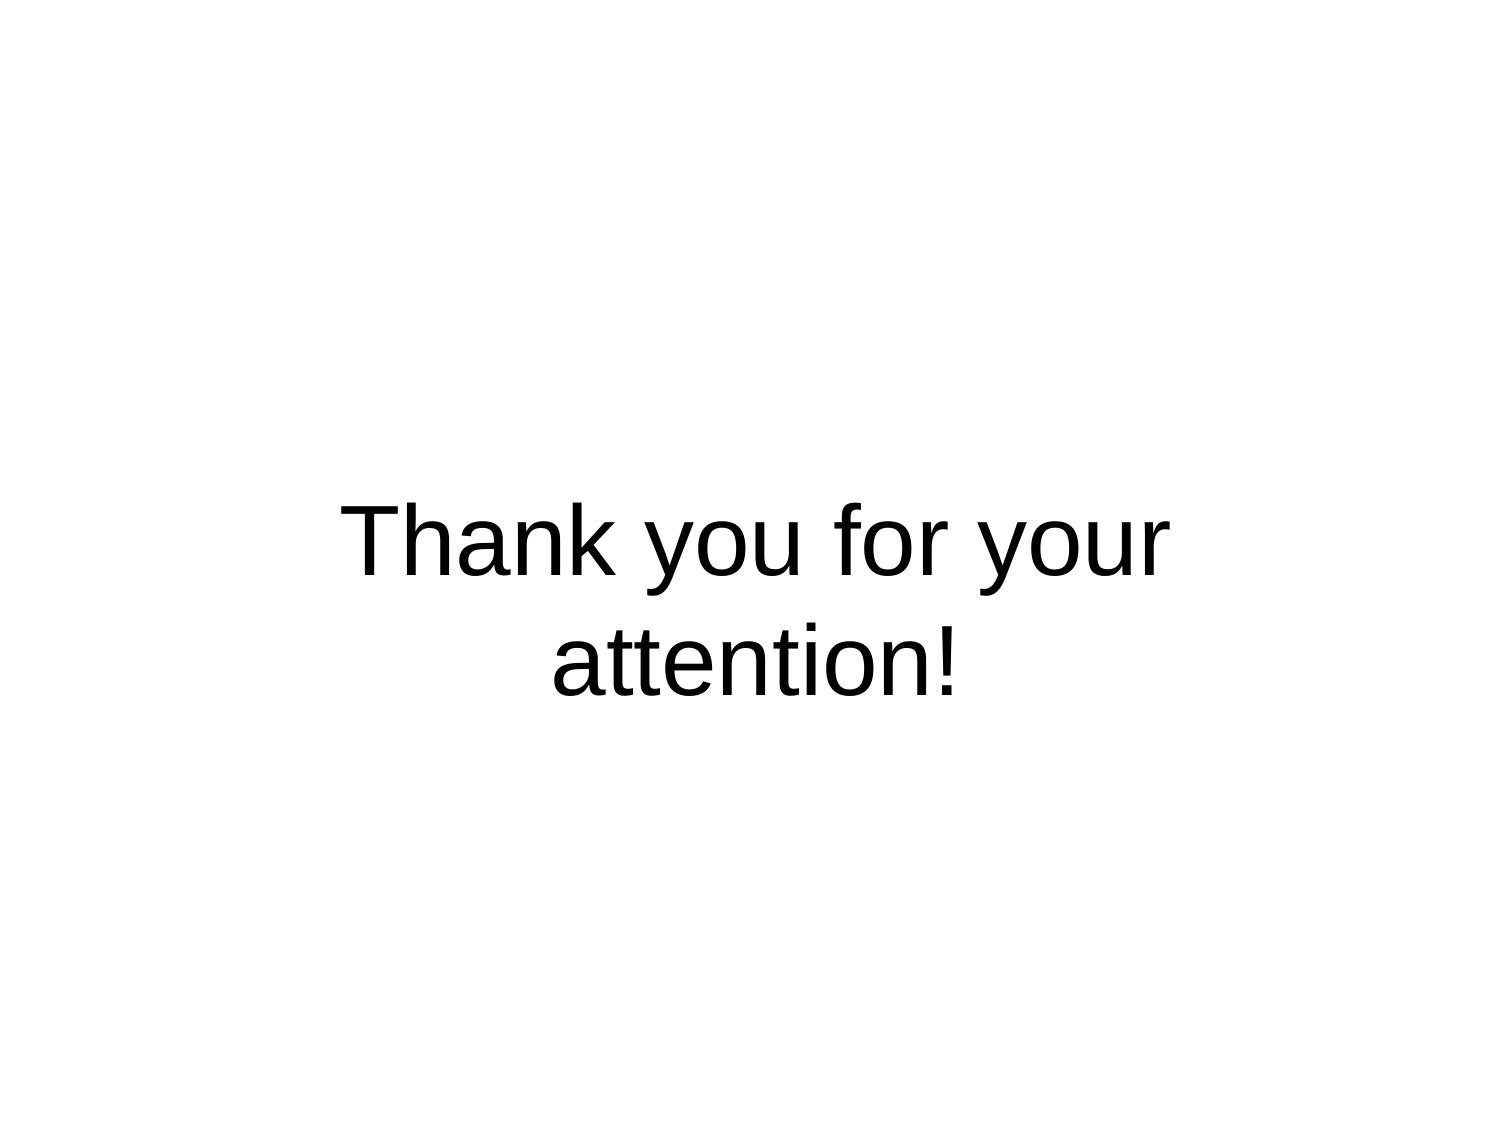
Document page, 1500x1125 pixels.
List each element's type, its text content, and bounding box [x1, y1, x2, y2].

list Thank you for your attention! [118, 476, 1394, 723]
